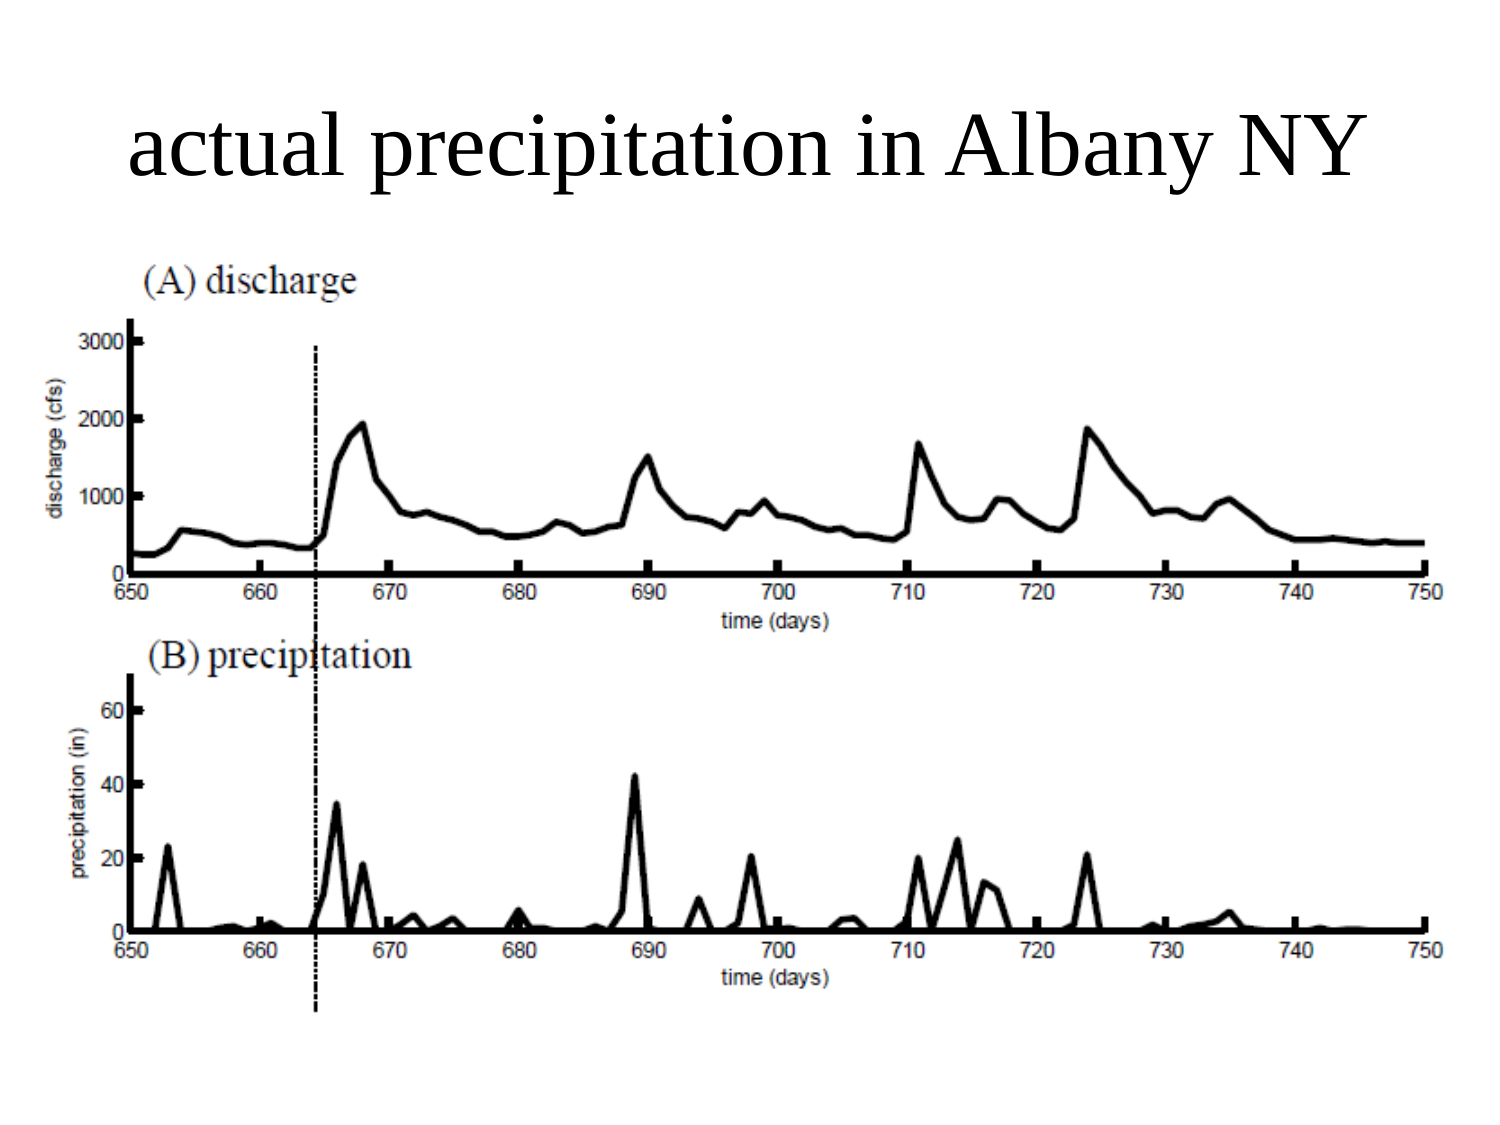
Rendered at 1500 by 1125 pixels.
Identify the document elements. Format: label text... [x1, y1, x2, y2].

picture [37, 247, 1463, 1026]
title actual precipitation in Albany NY [75, 45, 1425, 233]
